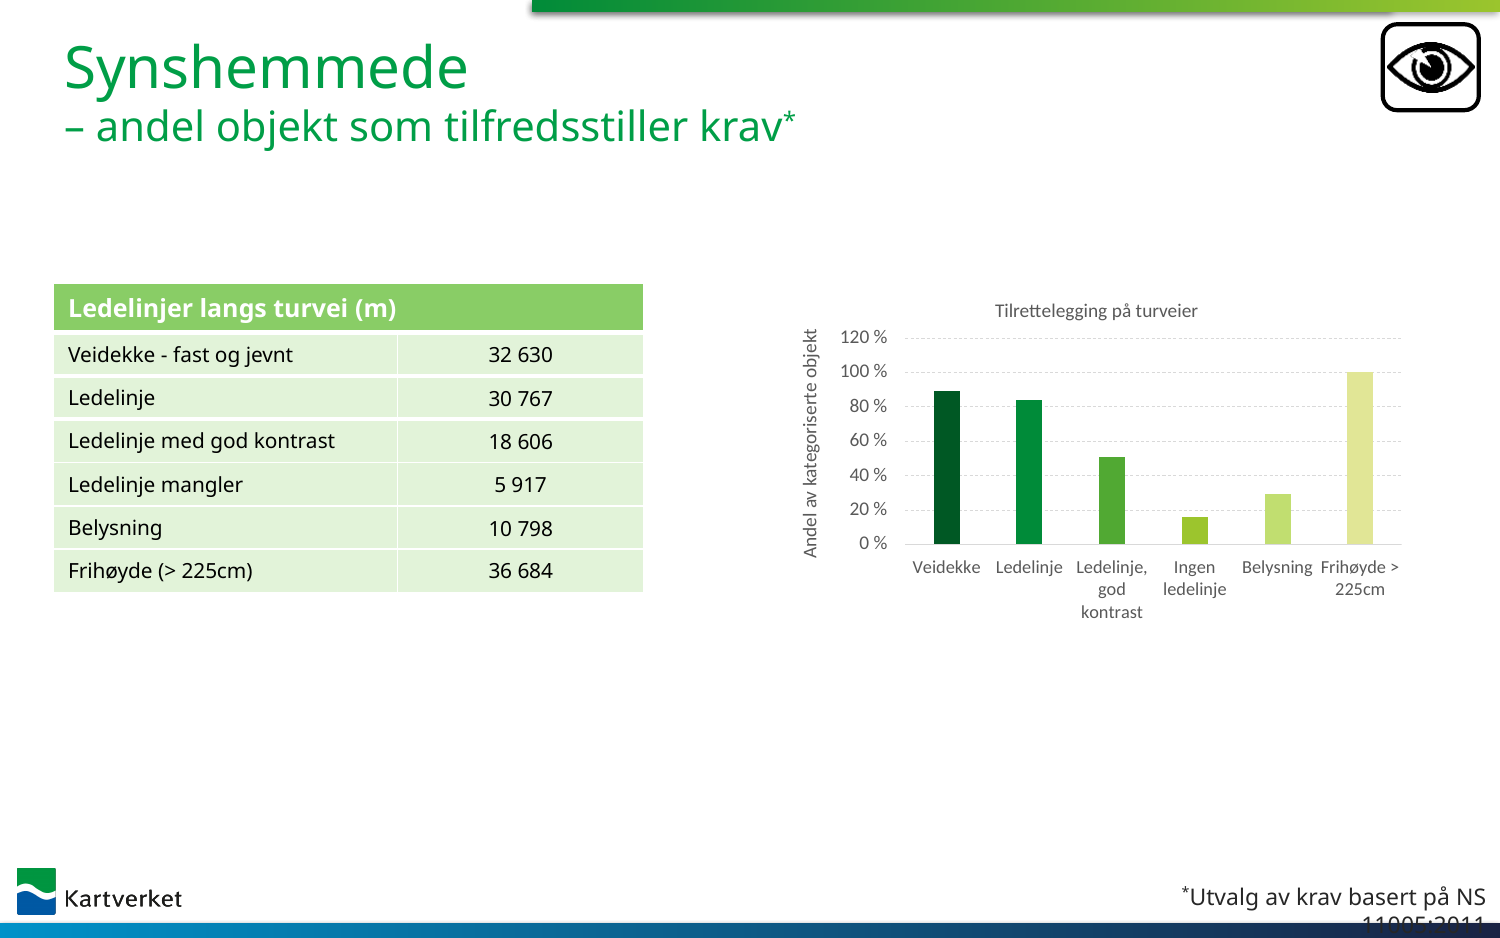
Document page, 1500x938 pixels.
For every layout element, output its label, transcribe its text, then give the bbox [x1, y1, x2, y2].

table_cell 5 917 [398, 463, 643, 505]
table_cell Veidekke - fast og jevnt [54, 335, 397, 374]
text_box *Utvalg av krav basert på NS 11005:2011 [1068, 873, 1500, 938]
table_cell 30 767 [398, 378, 643, 417]
table_header Ledelinjer langs turvei (m) [54, 284, 643, 330]
text_box Synshemmede – andel objekt som tilfredsstiller krav* [49, 24, 1431, 158]
table_cell 36 684 [398, 550, 643, 592]
table_cell 18 606 [398, 421, 643, 462]
table_cell Belysning [54, 507, 397, 548]
table_cell 10 798 [398, 507, 643, 548]
picture [791, 291, 1402, 630]
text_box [1382, 24, 1480, 111]
table_cell Ledelinje med god kontrast [54, 421, 397, 462]
table_cell Ledelinje [54, 378, 397, 417]
table_cell Frihøyde (> 225cm) [54, 550, 397, 592]
table_cell Ledelinje mangler [54, 463, 397, 505]
table_cell 32 630 [398, 335, 643, 374]
